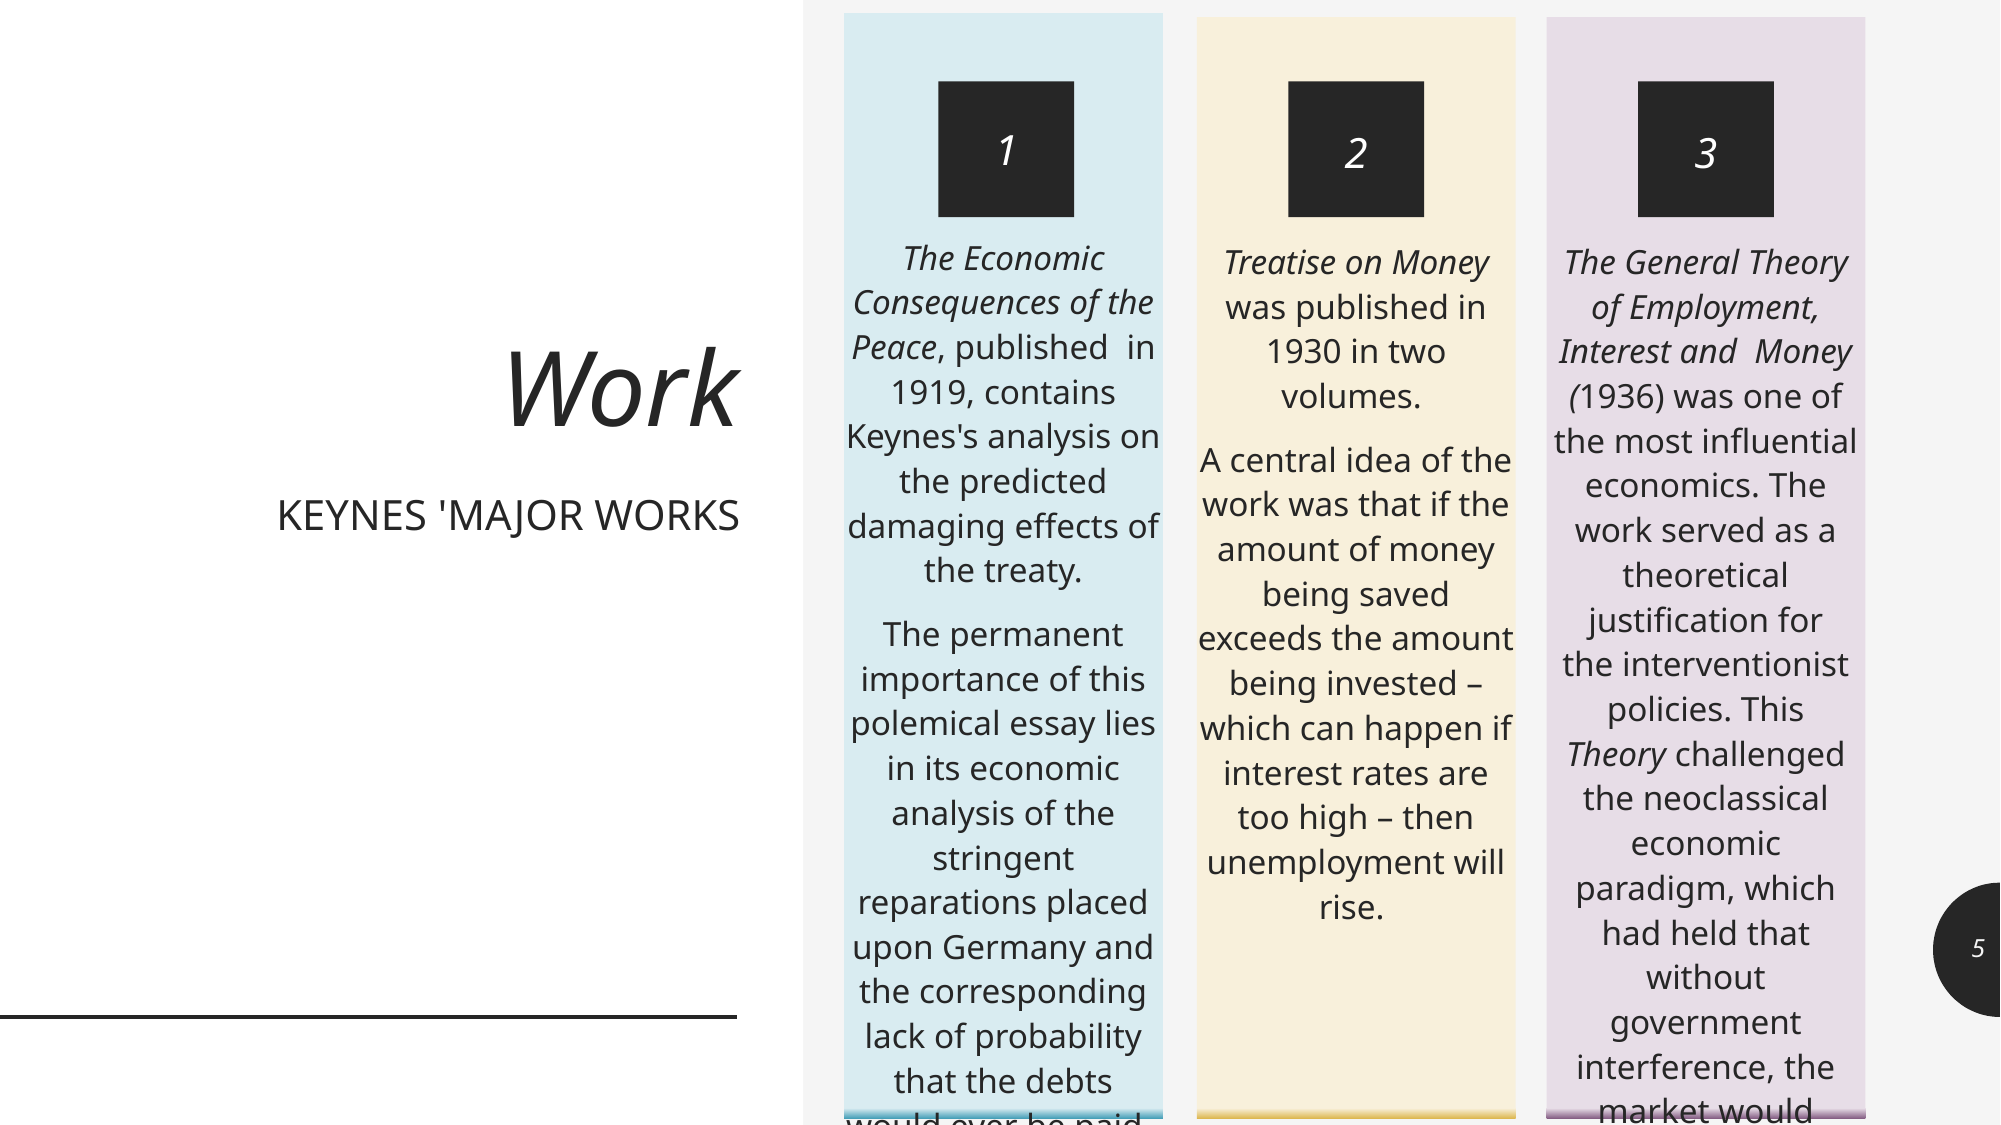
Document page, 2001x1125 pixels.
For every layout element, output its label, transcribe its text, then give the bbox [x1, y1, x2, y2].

list Treatise on Money was published in 1930 in two volumes. A central idea of the work was that if the amount of money being saved exceeds the amount being invested – which can happen if interest rates are too high – then unemployment will rise. [1196, 17, 1516, 1119]
list The General Theory of Employment, Interest and Money (1936) was one of the most influential economics. The work served as a theoretical justification for the interventionist policies. This Theory challenged the neoclassical economic paradigm, which had held that without government interference, the market would naturally establish full employment equilibrium, [1546, 17, 1866, 1119]
list 1 [938, 81, 1075, 218]
list 3 [1638, 81, 1774, 218]
list The Economic Consequences of the Peace, published in 1919, contains Keynes's analysis on the predicted damaging effects of the treaty. The permanent importance of this polemical essay lies in its economic analysis of the stringent reparations placed upon Germany and the corresponding lack of probability that the debts would ever be paid. [844, 13, 1163, 1119]
title Work [125, 91, 754, 457]
slide_number 5 [1933, 919, 2000, 980]
list KEYNES 'MAJOR WORKS [125, 474, 756, 944]
list 2 [1288, 81, 1425, 218]
